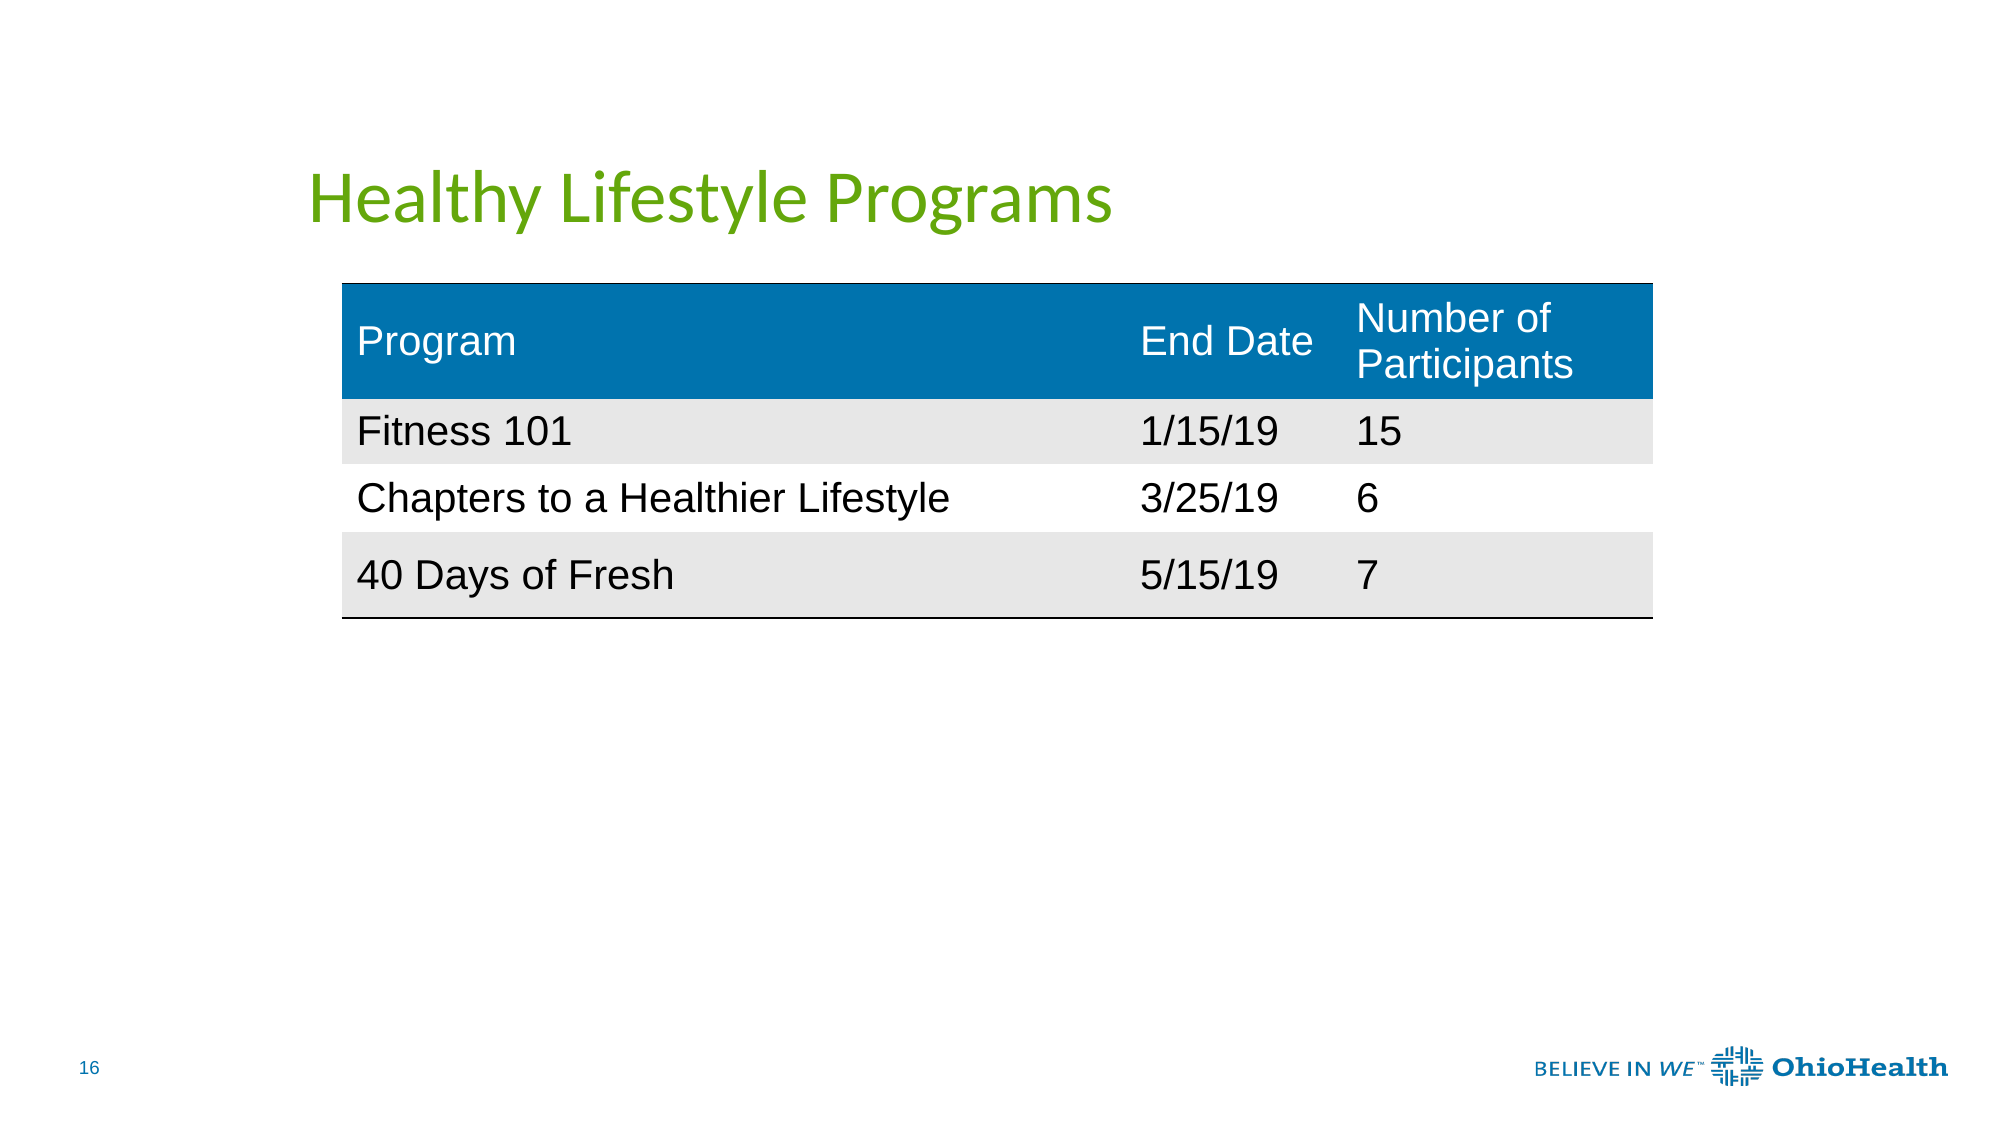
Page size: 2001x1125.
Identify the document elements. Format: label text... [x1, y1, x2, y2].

table_cell 6 [1341, 464, 1653, 532]
table_header End Date [1125, 284, 1341, 399]
text_box Healthy Lifestyle Programs [308, 147, 1679, 238]
table_cell 15 [1341, 399, 1653, 464]
table_cell 1/15/19 [1125, 399, 1341, 464]
table_header Program [342, 284, 1125, 399]
table_cell 7 [1341, 532, 1653, 617]
slide_number 16 [0, 1055, 100, 1116]
table_cell 40 Days of Fresh [342, 532, 1125, 617]
table_cell 3/25/19 [1125, 464, 1341, 532]
table_cell Chapters to a Healthier Lifestyle [342, 464, 1125, 532]
table_cell Fitness 101 [342, 399, 1125, 464]
table_header Number of Participants [1341, 284, 1653, 399]
table_cell 5/15/19 [1125, 532, 1341, 617]
